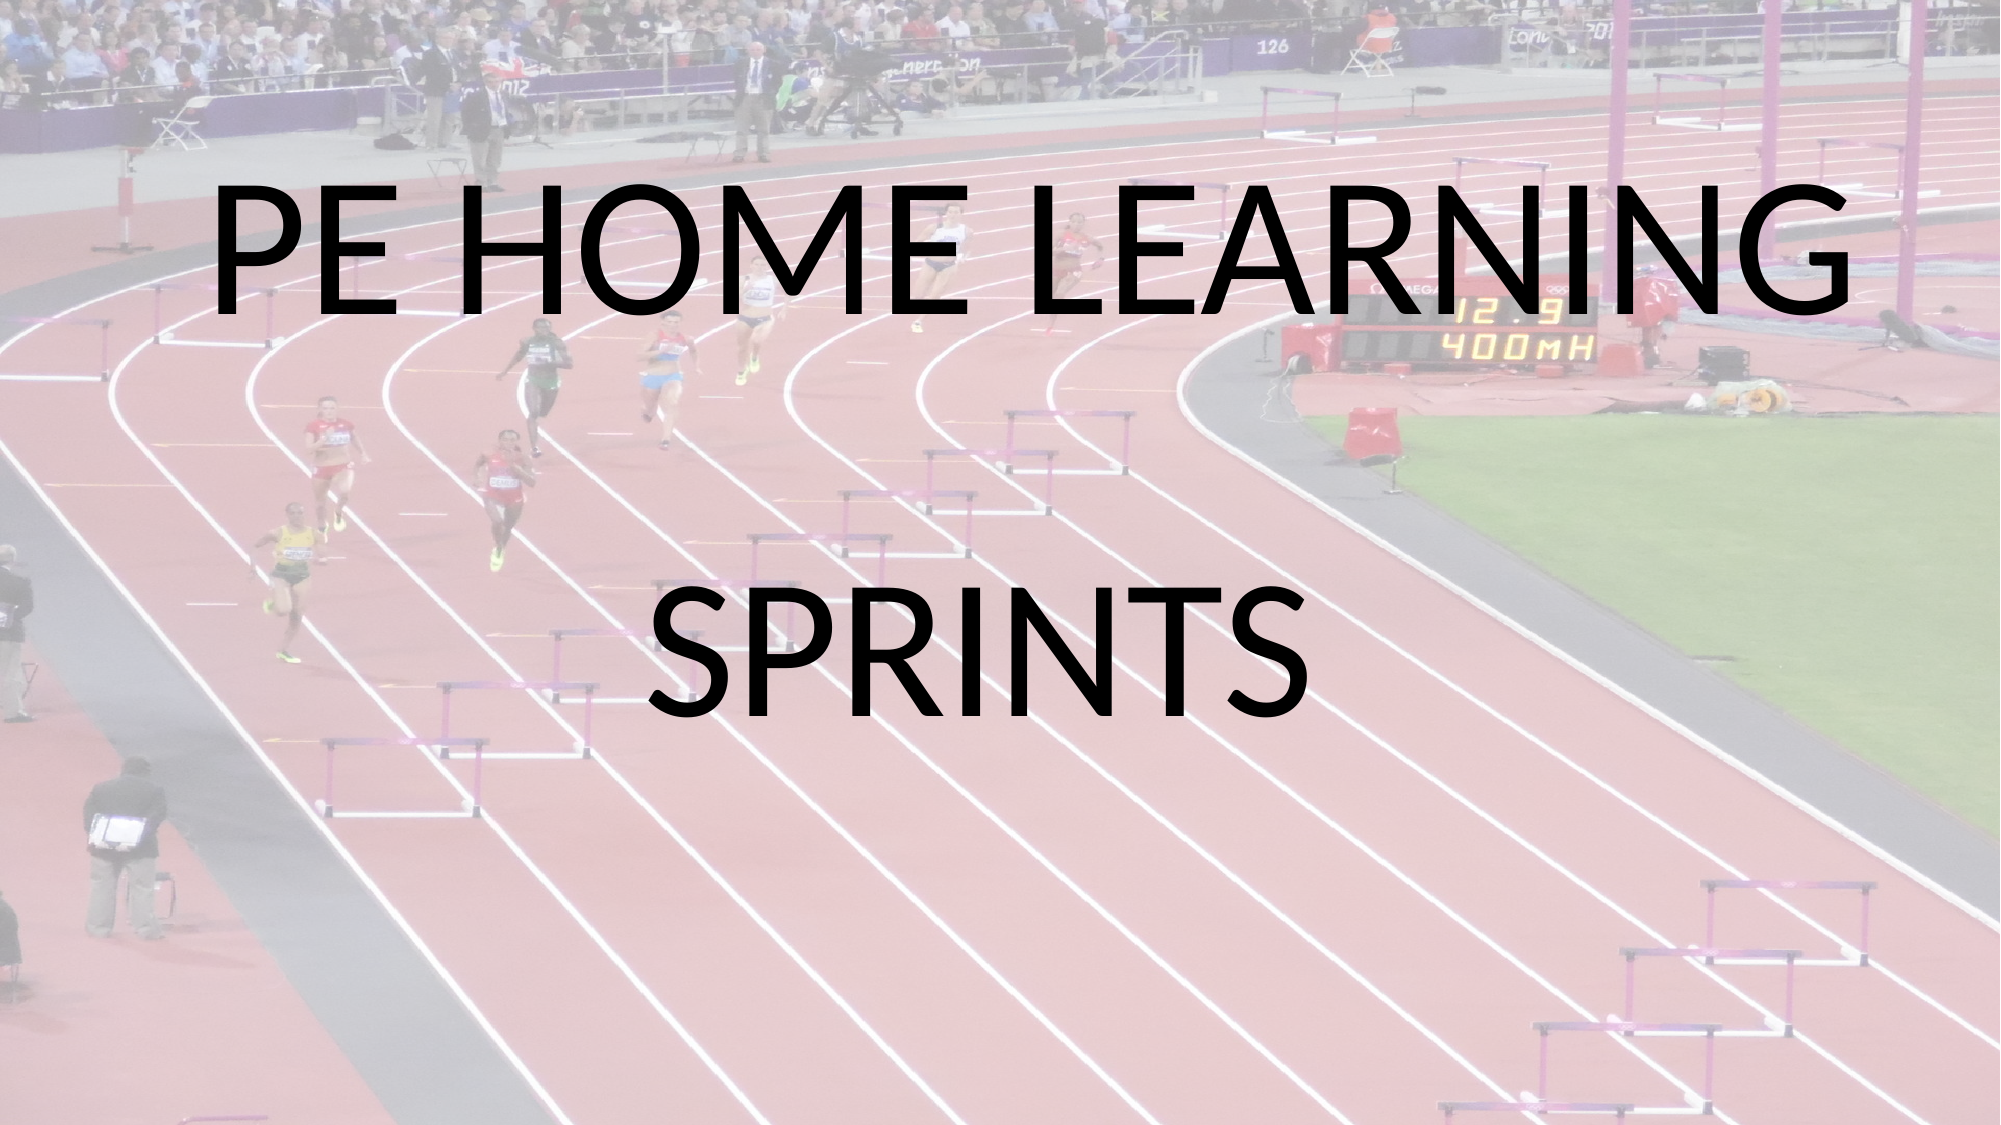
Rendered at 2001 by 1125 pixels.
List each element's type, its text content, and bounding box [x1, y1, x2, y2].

text_box SPRINTS [213, 509, 1746, 764]
text_box PE HOME LEARNING [64, 107, 2000, 362]
